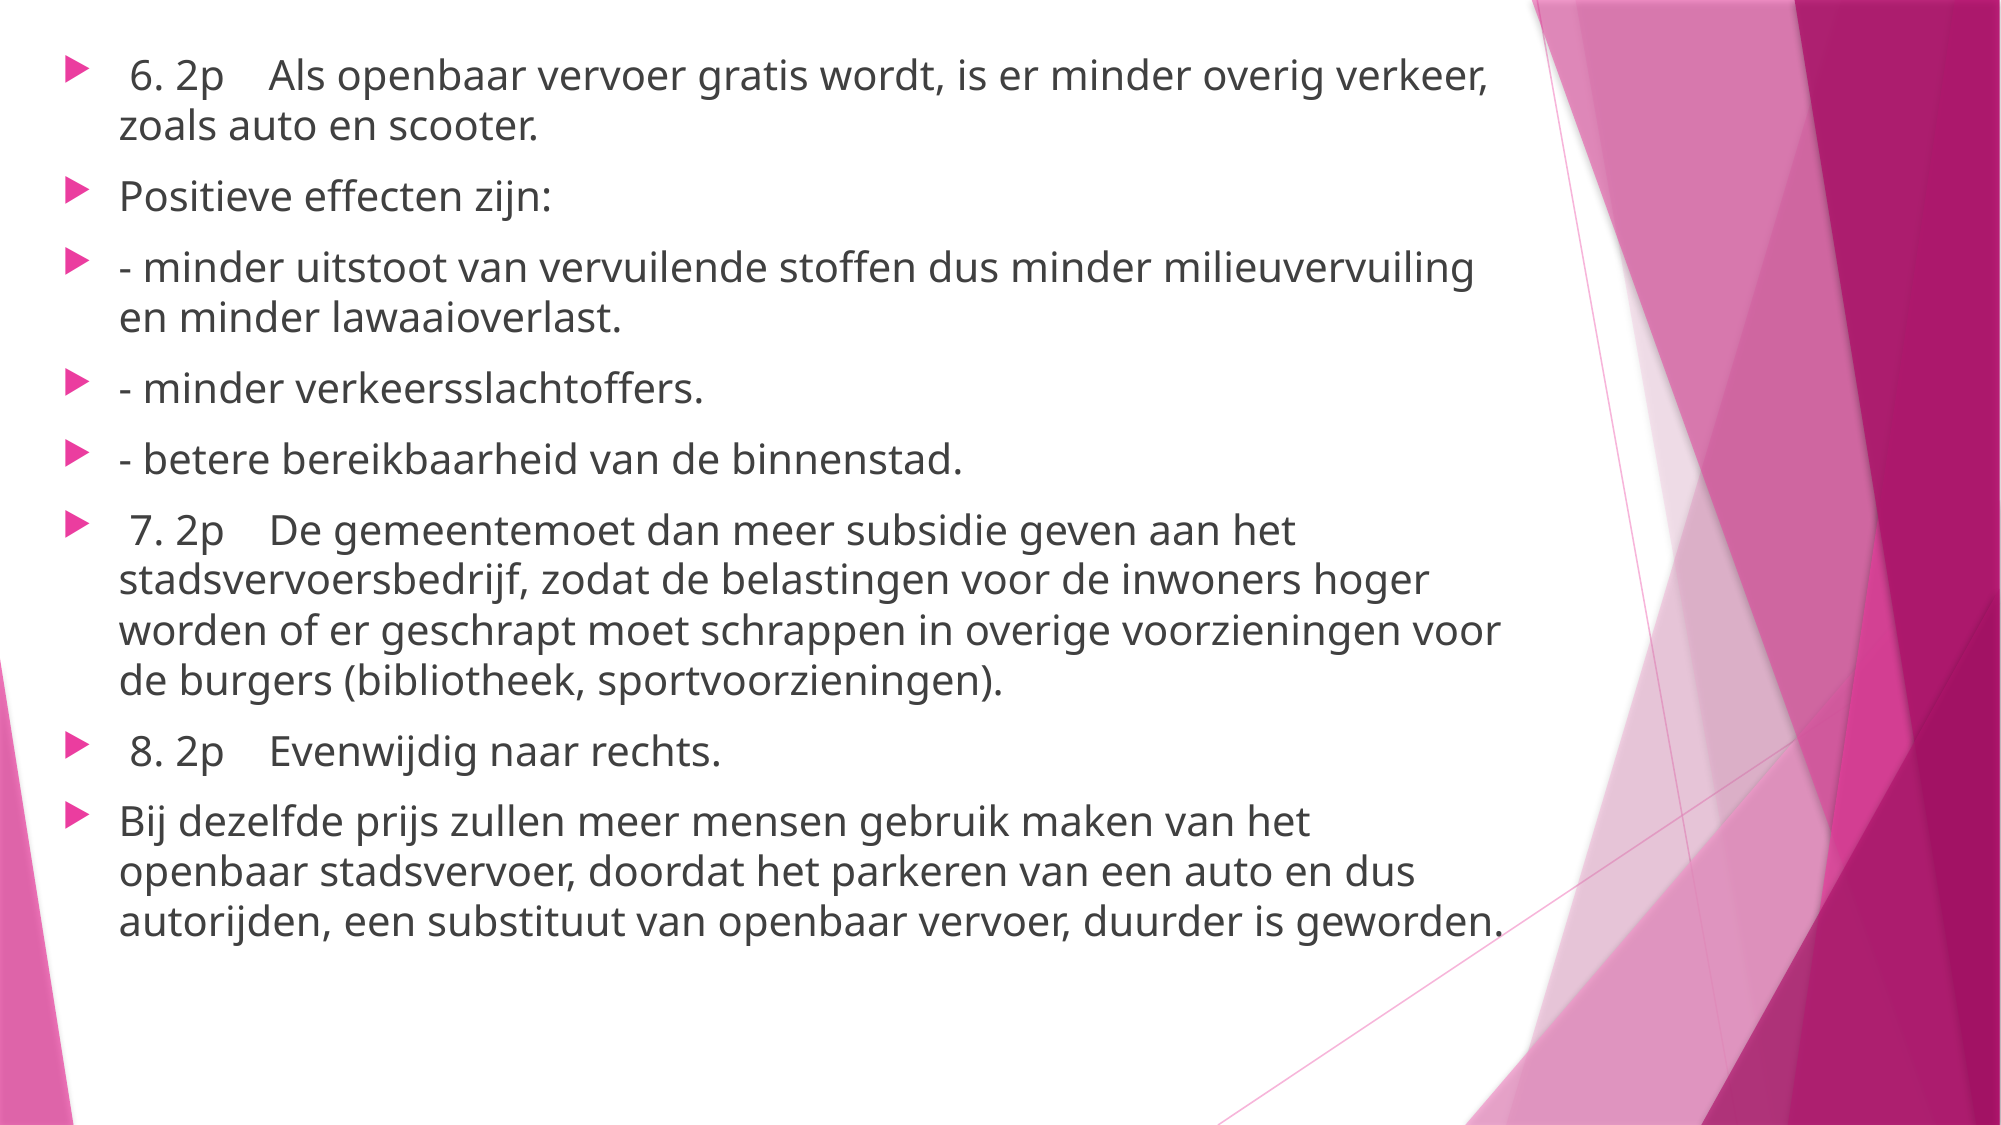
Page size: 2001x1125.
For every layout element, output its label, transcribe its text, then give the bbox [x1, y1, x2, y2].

list 6. 2p Als openbaar vervoer gratis wordt, is er minder overig verkeer, zoals auto en scooter. Positieve effecten zijn: - minder uitstoot van vervuilende stoffen dus minder milieuvervuiling en minder lawaaioverlast. - minder verkeersslachtoffers. - betere bereikbaarheid van de binnenstad. 7. 2p De gemeentemoet dan meer subsidie geven aan het stadsvervoersbedrijf, zodat de belastingen voor de inwoners hoger worden of er geschrapt moet schrappen in overige voorzieningen voor de burgers (bibliotheek, sportvoorzieningen). 8. 2p Evenwijdig naar rechts. Bij dezelfde prijs zullen meer mensen gebruik maken van het openbaar stadsvervoer, doordat het parkeren van een auto en dus autorijden, een substituut van openbaar vervoer, duurder is geworden. [47, 41, 1522, 992]
